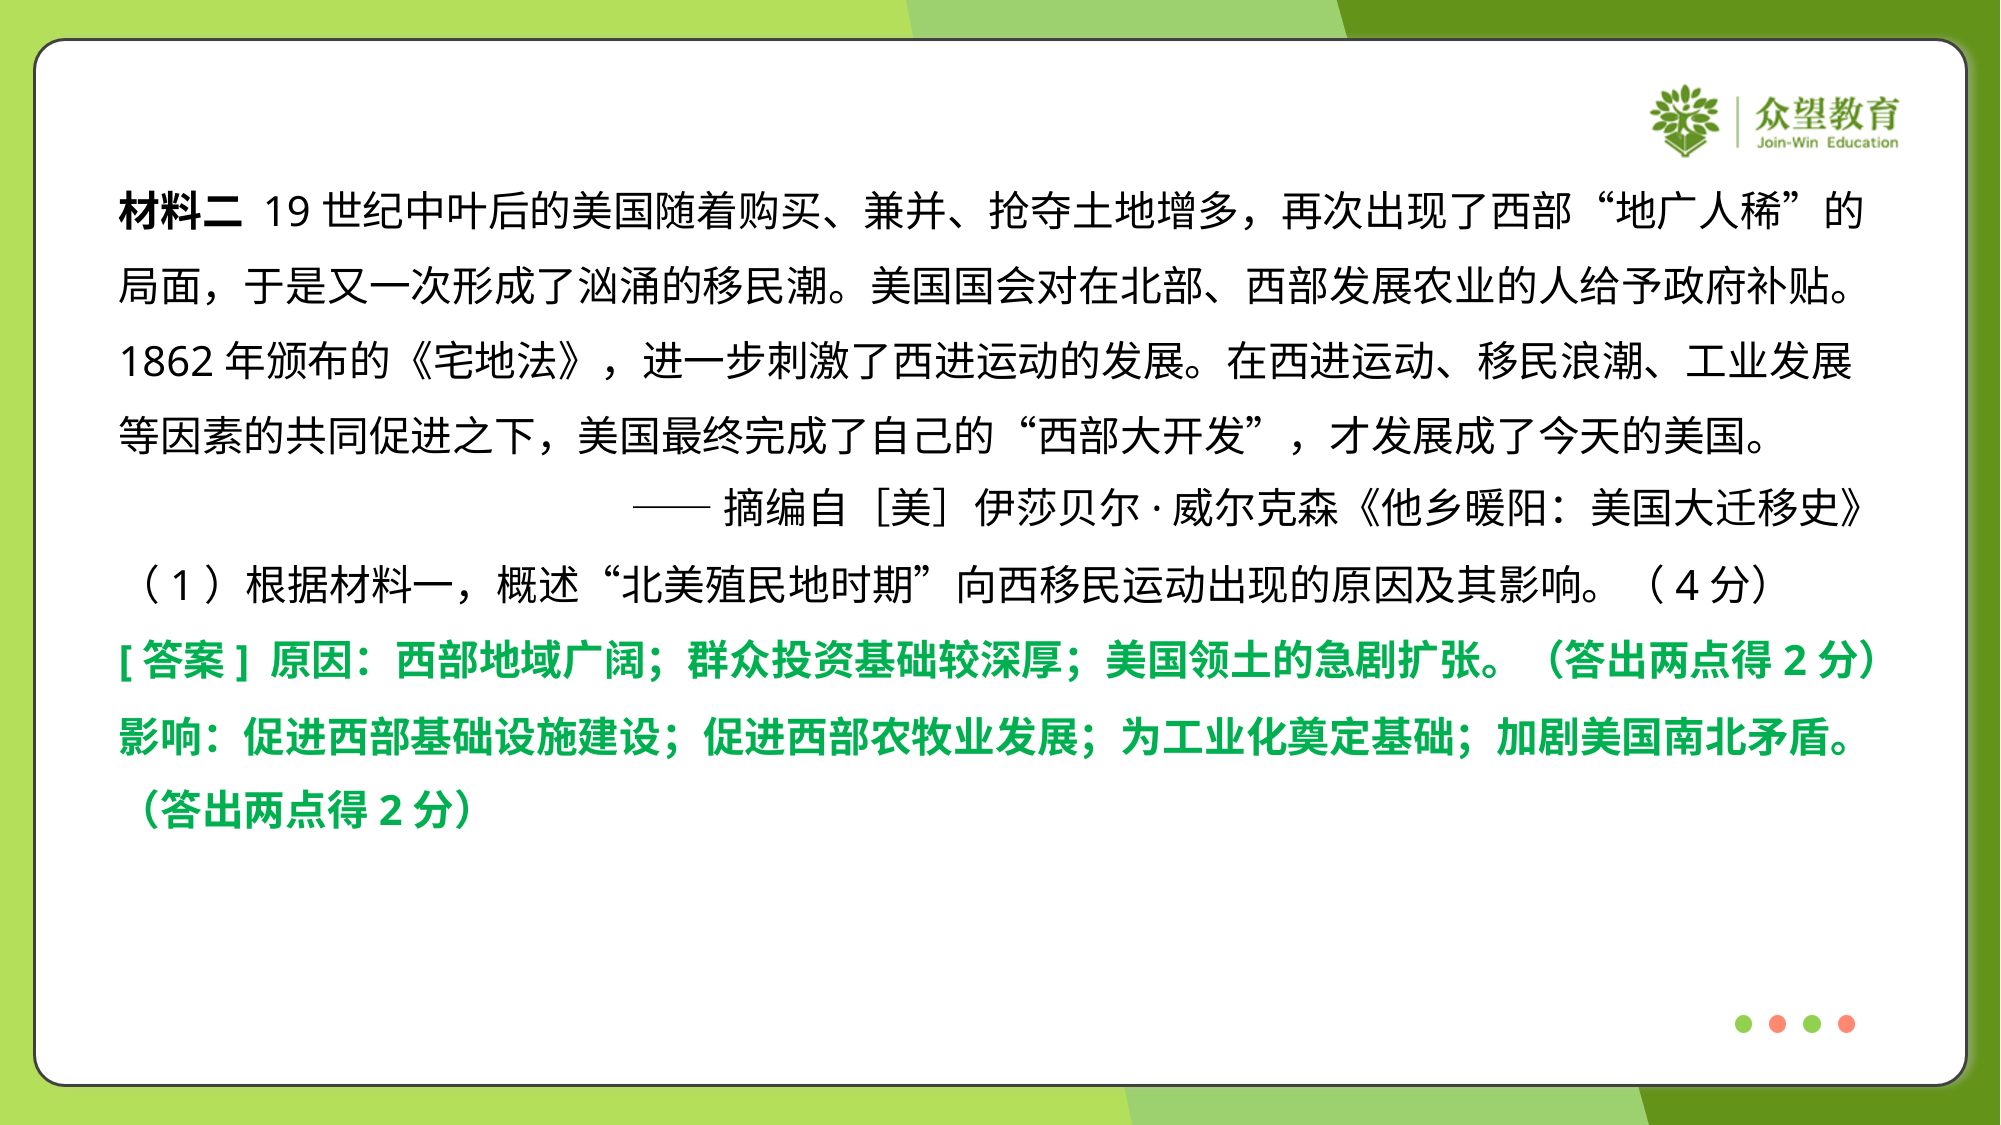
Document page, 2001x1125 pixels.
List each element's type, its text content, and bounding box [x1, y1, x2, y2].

text_box 材料二 19世纪中叶后的美国随着购买、兼并、抢夺土地增多，再次出现了西部“地广人稀”的 局面，于是又一次形成了汹涌的移民潮。美国国会对在北部、西部发展农业的人给予政府补贴。 1862年颁布的《宅地法》，进一步刺激了西进运动的发展。在西进运动、移民浪潮、工业发展 等因素的共同促进之下，美国最终完成了自己的“西部大开发”，才发展成了今天的美国。 ——摘编自［美］伊莎贝尔·威尔克森《他乡暖阳：美国大迁移史》 [118, 159, 1883, 525]
picture [0, 0, 2000, 1125]
text_box （1）根据材料一，概述“北美殖民地时期”向西移民运动出现的原因及其影响。（4分） [118, 533, 1883, 601]
text_box [答案] 原因：西部地域广阔；群众投资基础较深厚；美国领土的急剧扩张。（答出两点得2分） 影响：促进西部基础设施建设；促进西部农牧业发展；为工业化奠定基础；加剧美国南北矛盾。 （答出两点得2分） [118, 608, 1883, 827]
